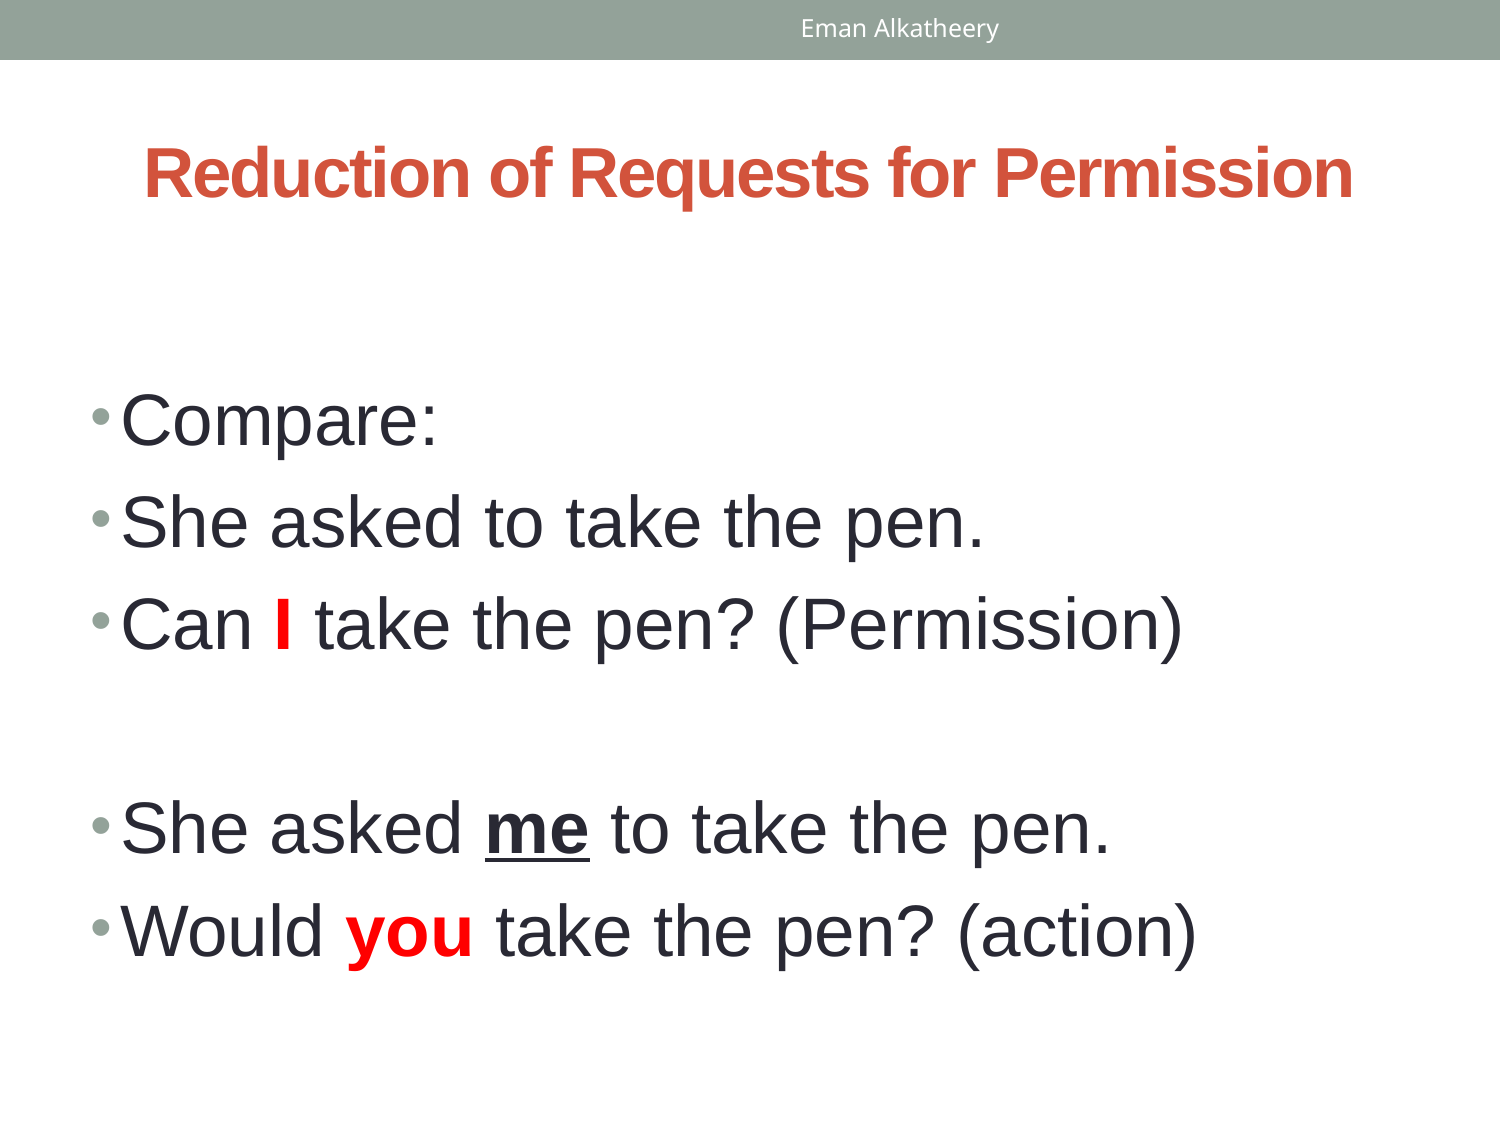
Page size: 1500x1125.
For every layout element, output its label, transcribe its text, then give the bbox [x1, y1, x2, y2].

title Reduction of Requests for Permission [75, 87, 1425, 250]
footer Eman Alkatheery [562, 3, 1238, 57]
list Compare: She asked to take the pen. Can I take the pen? (Permission) She asked me to take the pen. Would you take the pen? (action) [75, 262, 1425, 1063]
